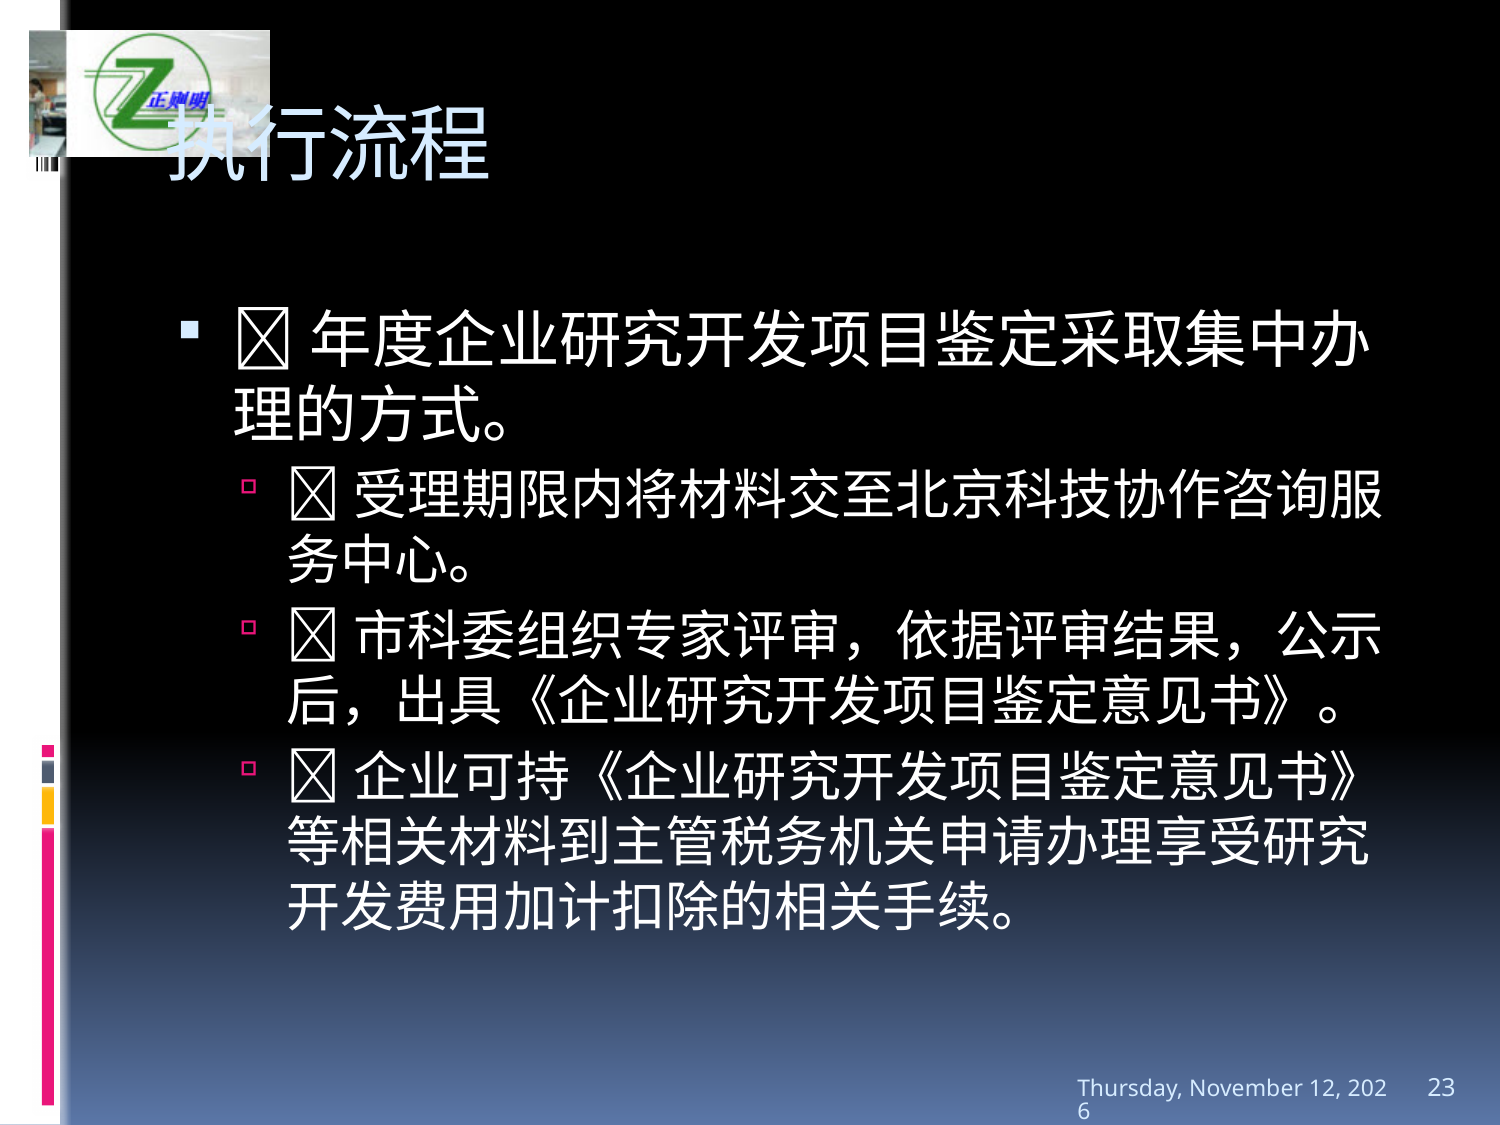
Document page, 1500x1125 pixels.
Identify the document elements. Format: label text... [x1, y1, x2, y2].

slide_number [1062, 1052, 1412, 1113]
list 年度企业研究开发项目鉴定采取集中办理的方式。 受理期限内将材料交至北京科技协作咨询服务中心。 市科委组织专家评审，依据评审结果，公示后，出具《企业研究开发项目鉴定意见书》。 企业可持《企业研究开发项目鉴定意见书》等相关材料到主管税务机关申请办理享受研究开发费用加计扣除的相关手续。 [150, 292, 1425, 1043]
title 执行流程 [150, 83, 1425, 234]
picture [29, 30, 270, 157]
slide_number 23 [1412, 1052, 1488, 1113]
